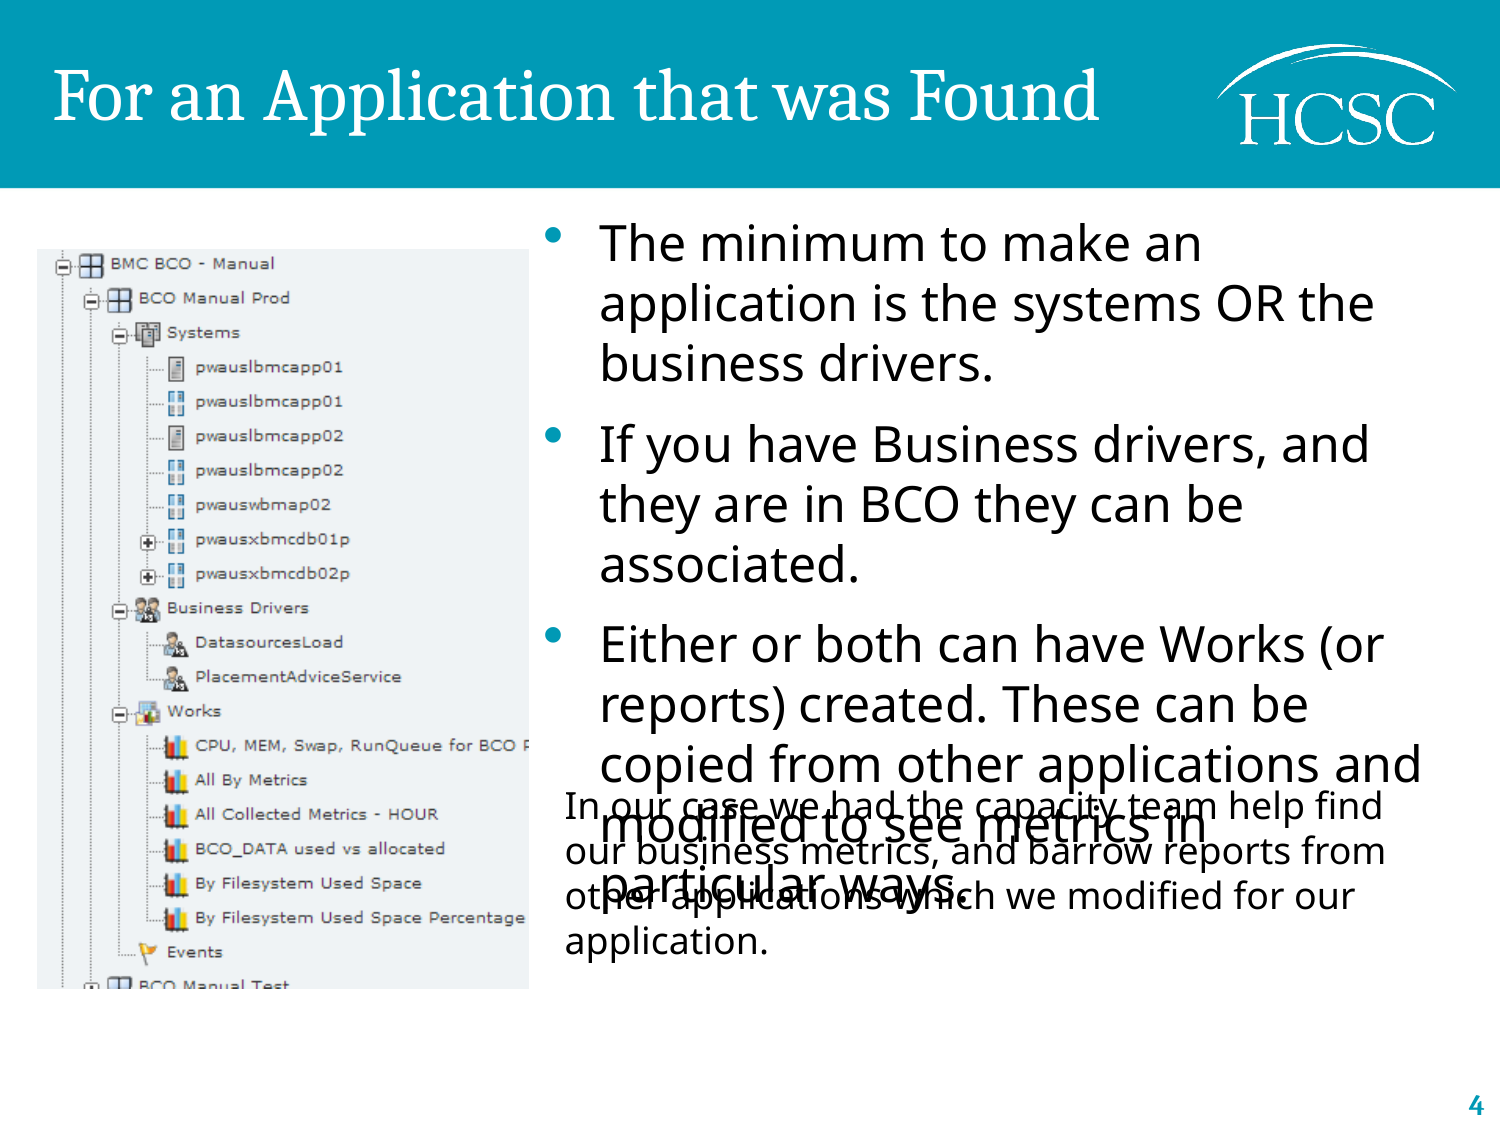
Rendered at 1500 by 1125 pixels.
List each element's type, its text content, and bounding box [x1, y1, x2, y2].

picture [0, 0, 1500, 990]
text_box In our case we had the capacity team help find our business metrics, and barrow reports from other applications which we modified for our application. [549, 774, 1450, 970]
list The minimum to make an application is the systems OR the business drivers. If you have Business drivers, and they are in BCO they can be associated. Either or both can have Works (or reports) created. These can be copied from other applications and modified to see metrics in particular ways. [528, 204, 1450, 750]
title For an Application that was Found [37, 0, 1278, 181]
